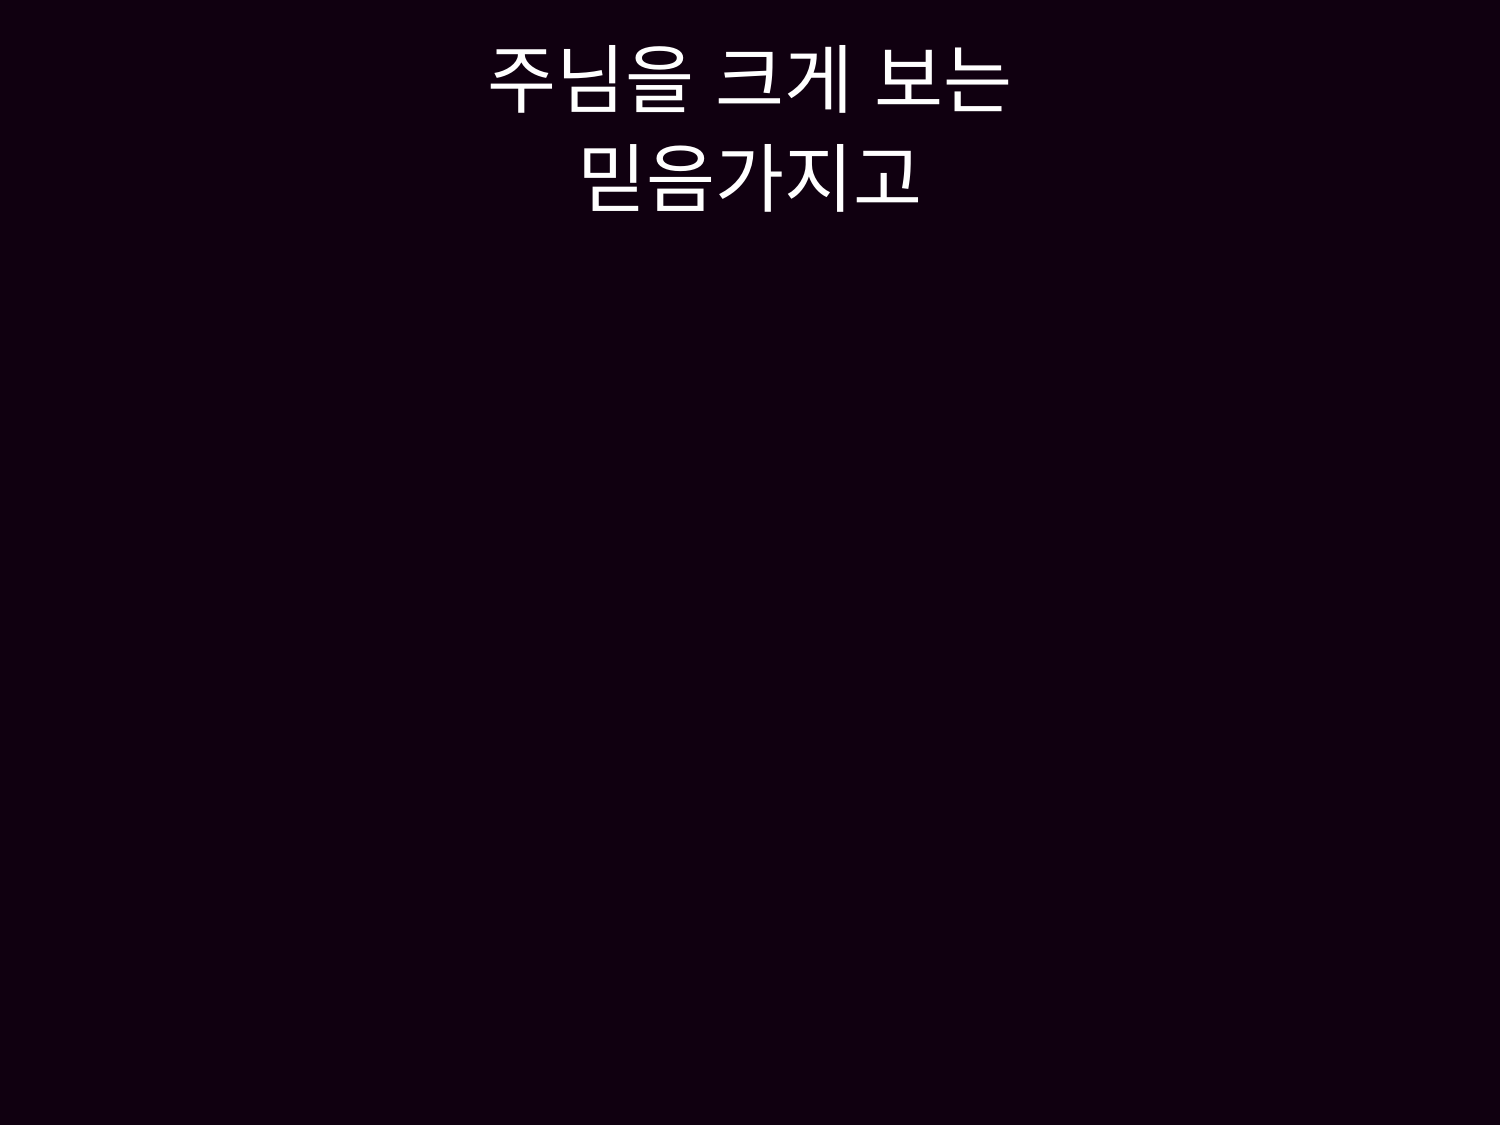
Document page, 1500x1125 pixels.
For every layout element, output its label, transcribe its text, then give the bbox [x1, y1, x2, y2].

title 주님을 크게 보는 믿음가지고 [0, 12, 1500, 1125]
